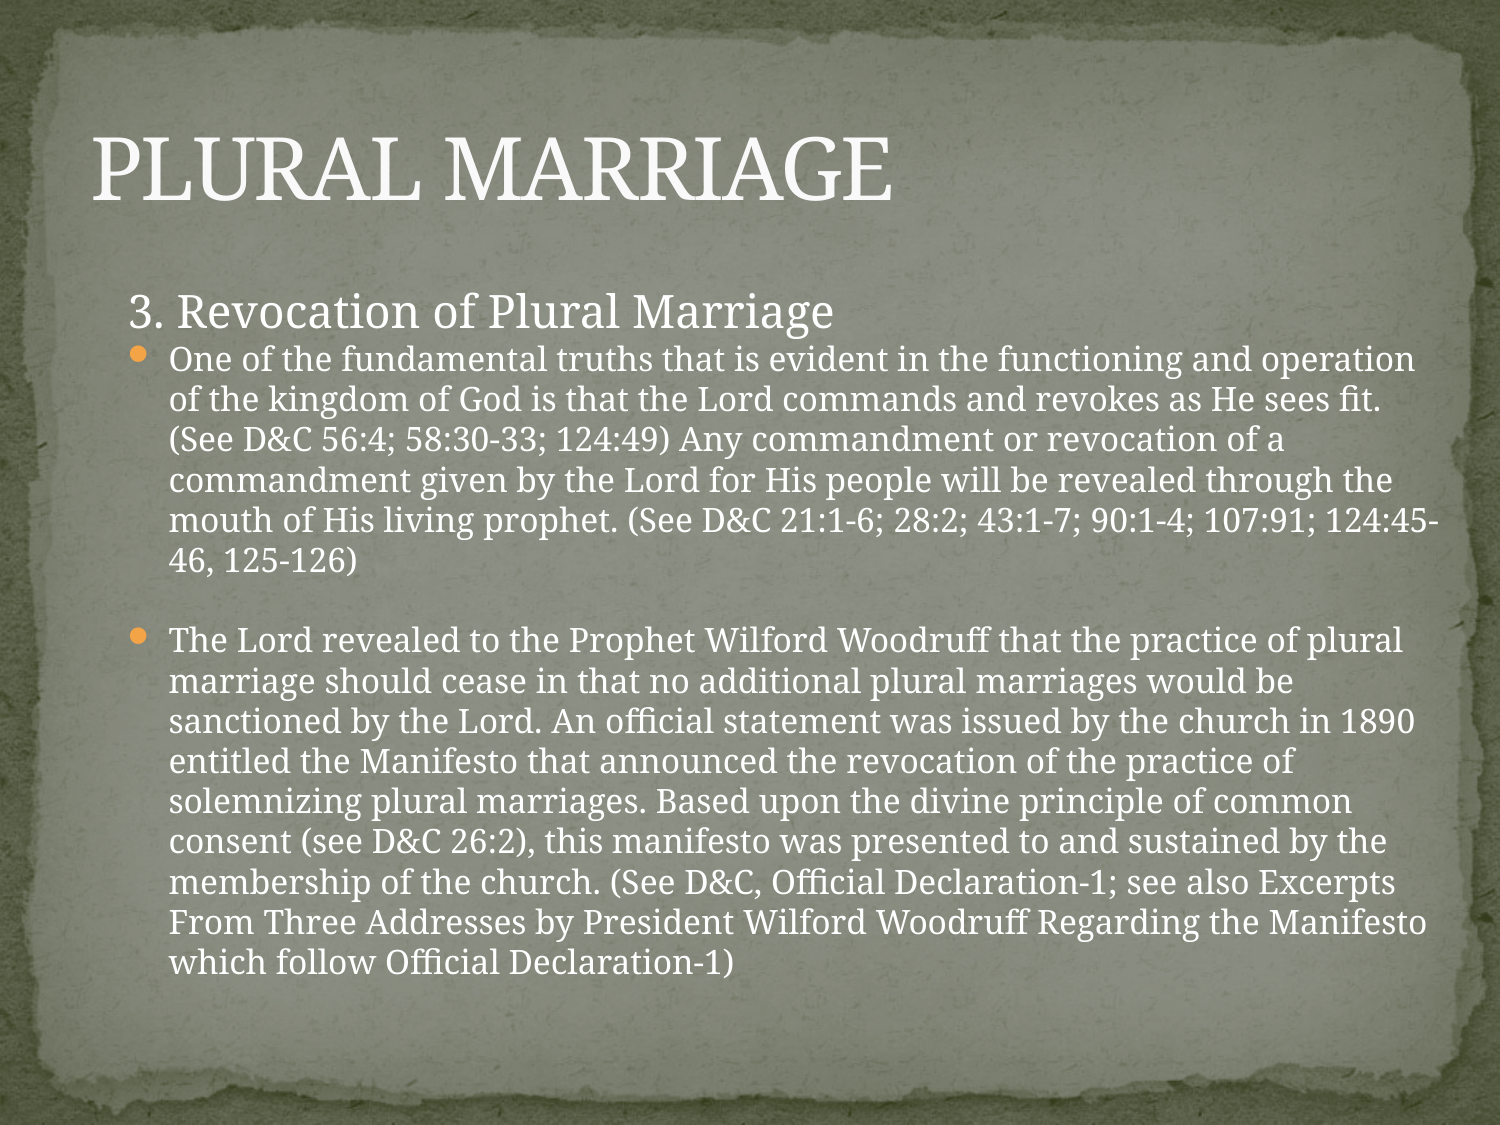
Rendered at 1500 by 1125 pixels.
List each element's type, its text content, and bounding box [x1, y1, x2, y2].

title PLURAL MARRIAGE [74, 24, 1425, 225]
list 3. Revocation of Plural Marriage One of the fundamental truths that is evident in the functioning and operation of the kingdom of God is that the Lord commands and revokes as He sees fit. (See D&C 56:4; 58:30-33; 124:49) Any commandment or revocation of a commandment given by the Lord for His people will be revealed through the mouth of His living prophet. (See D&C 21:1-6; 28:2; 43:1-7; 90:1-4; 107:91; 124:45-46, 125-126) The Lord revealed to the Prophet Wilford Woodruff that the practice of plural marriage should cease in that no additional plural marriages would be sanctioned by the Lord. An official statement was issued by the church in 1890 entitled the Manifesto that announced the revocation of the practice of solemnizing plural marriages. Based upon the divine principle of common consent (see D&C 26:2), this manifesto was presented to and sustained by the membership of the church. (See D&C, Official Declaration-1; see also Excerpts From Three Addresses by President Wilford Woodruff Regarding the Manifesto which follow Official Declaration-1) [112, 274, 1463, 1001]
